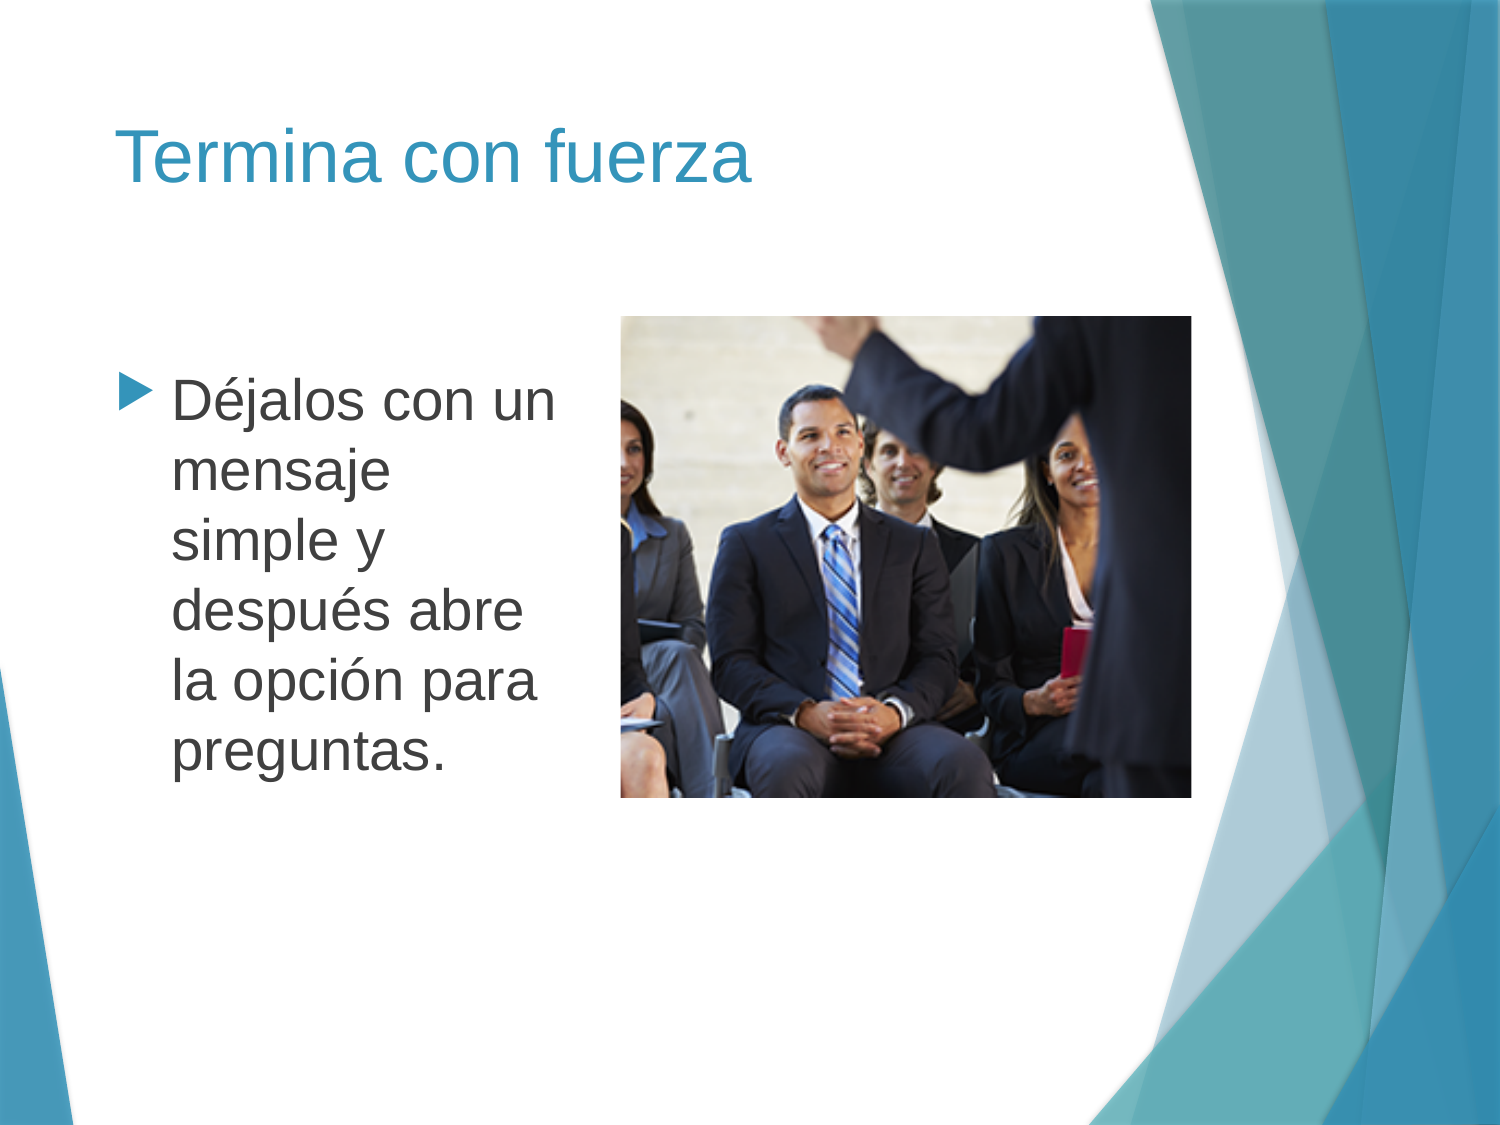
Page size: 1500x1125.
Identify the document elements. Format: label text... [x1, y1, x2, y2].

picture [620, 316, 1192, 798]
list Déjalos con un mensaje simple y después abre la opción para preguntas. [99, 354, 585, 822]
title Termina con fuerza [99, 99, 1142, 317]
